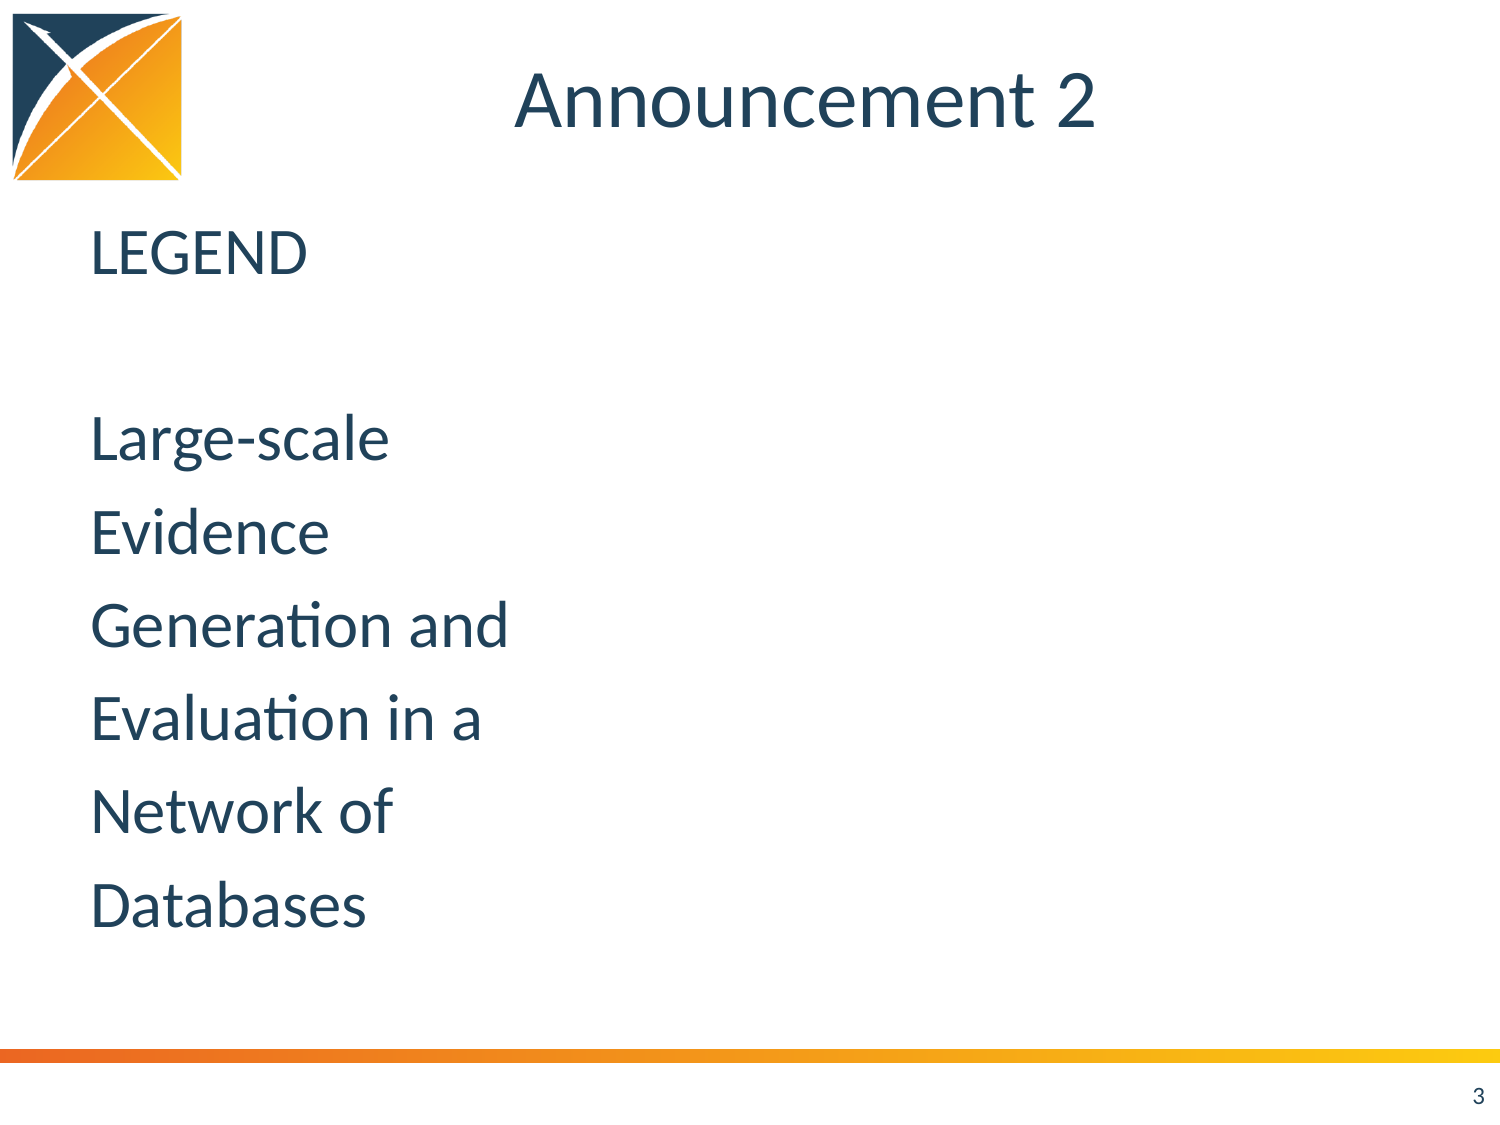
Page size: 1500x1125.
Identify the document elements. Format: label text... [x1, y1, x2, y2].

list LEGEND Large-scale Evidence Generation and Evaluation in a Network of Databases [75, 200, 1425, 1005]
picture [0, 0, 206, 200]
title Announcement 2 [187, 24, 1425, 163]
slide_number 3 [1149, 1065, 1500, 1125]
